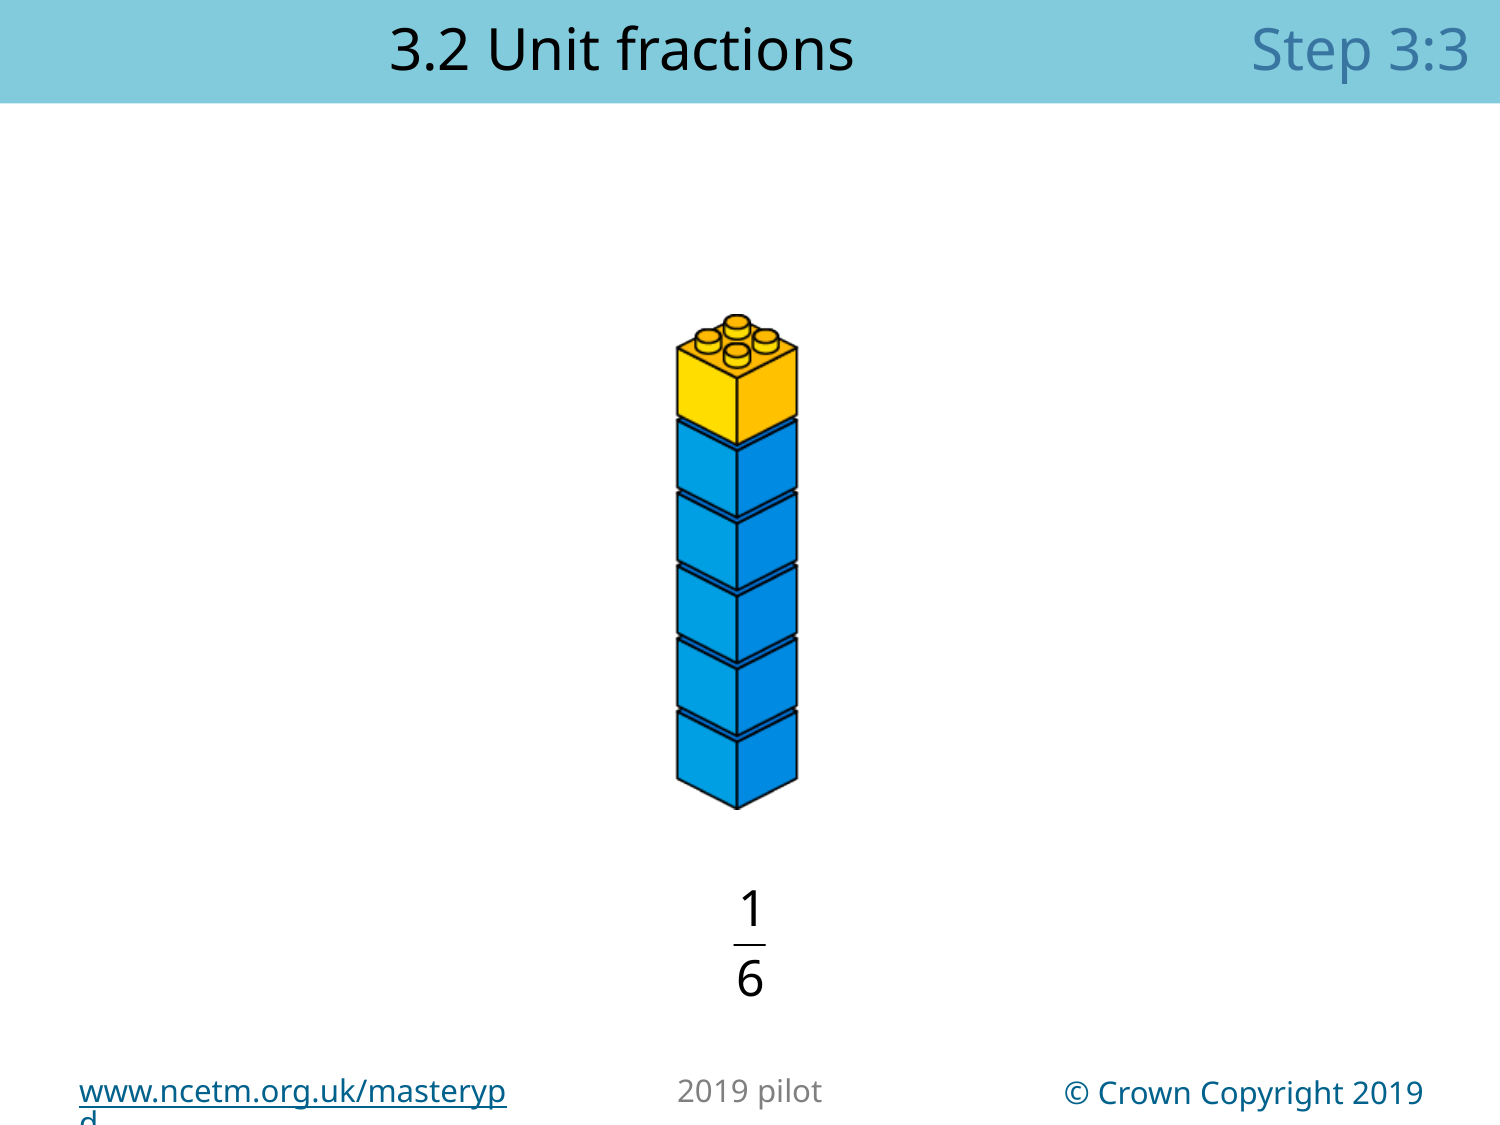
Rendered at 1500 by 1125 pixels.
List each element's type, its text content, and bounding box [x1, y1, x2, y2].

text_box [730, 882, 770, 1004]
list 3.2 Unit fractions Step 3:3 [0, 0, 1500, 104]
picture [101, 314, 1399, 810]
